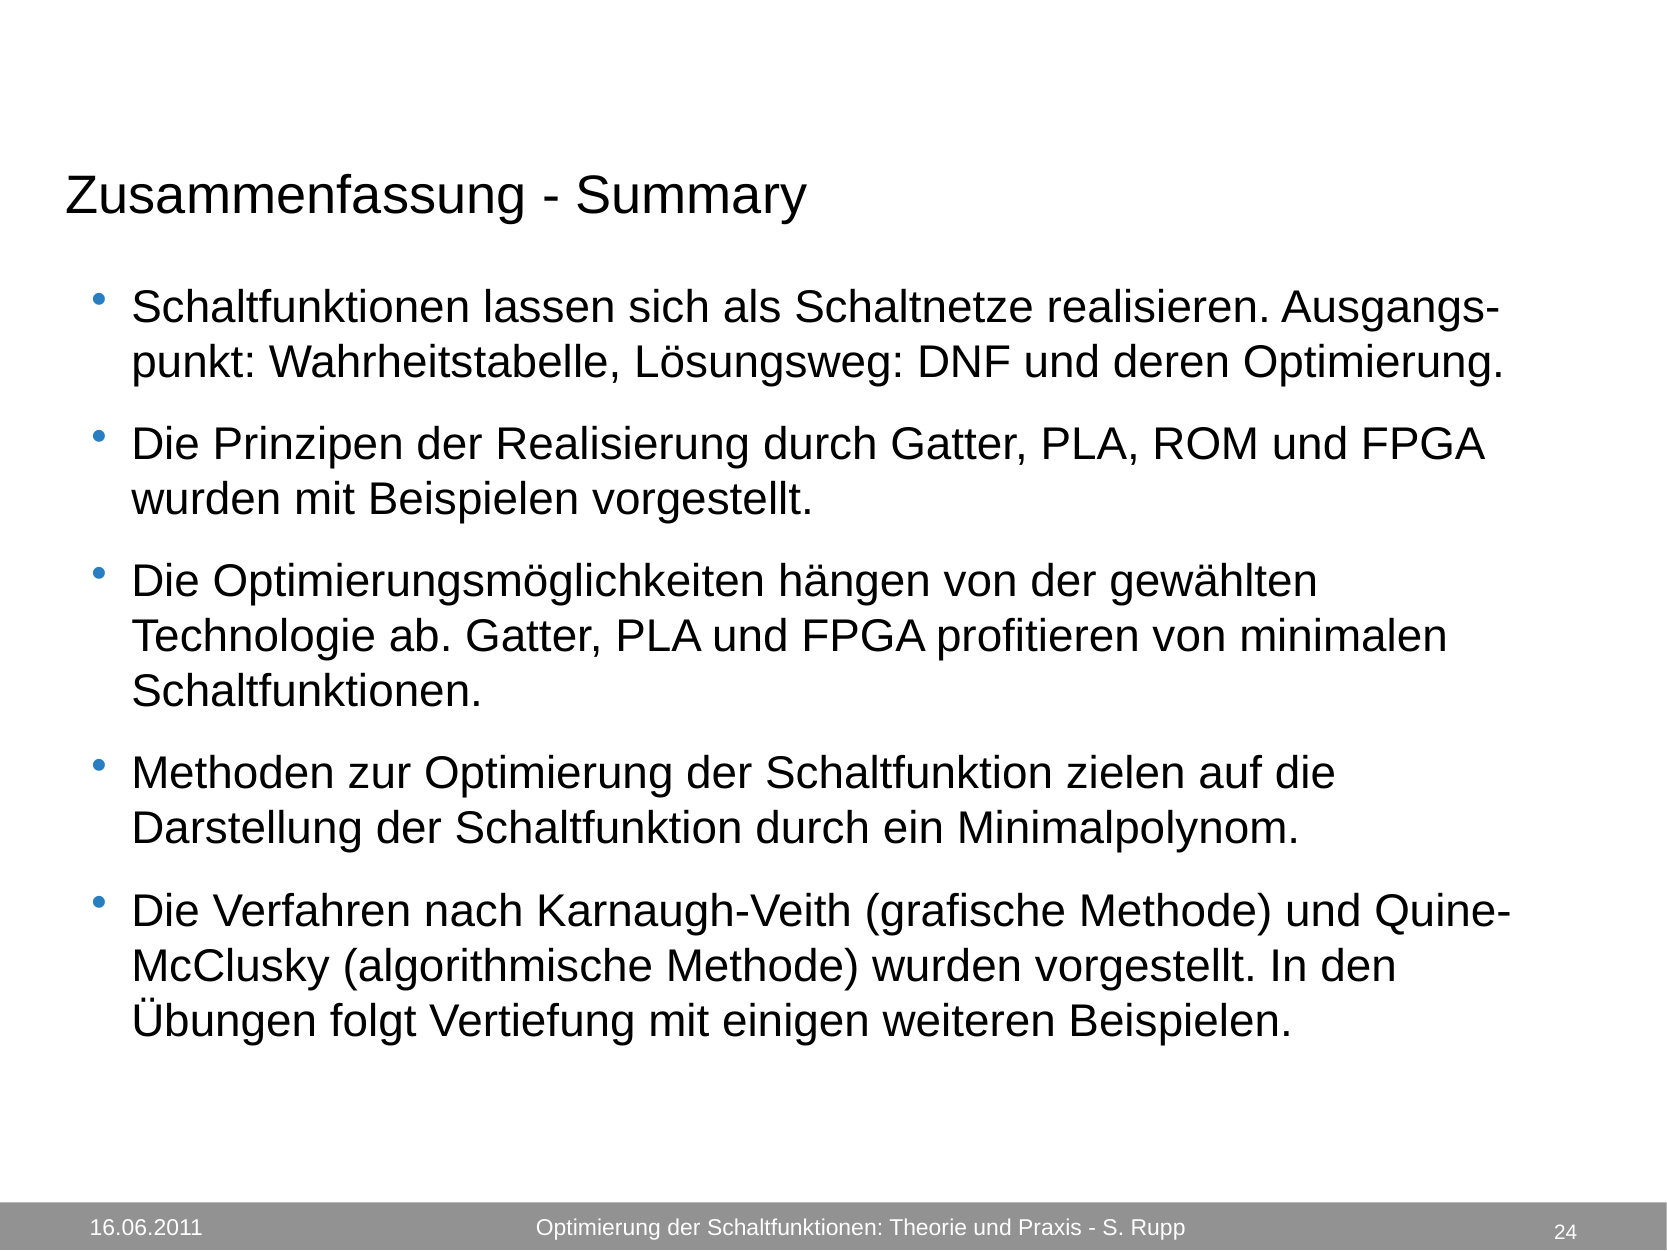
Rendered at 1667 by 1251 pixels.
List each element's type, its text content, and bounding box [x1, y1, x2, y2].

title Zusammenfassung - Summary [58, 138, 1450, 245]
slide_number 24 [1542, 1211, 1584, 1250]
list Schaltfunktionen lassen sich als Schaltnetze realisieren. Ausgangs-punkt: Wahrheitstabelle, Lösungsweg: DNF und deren Optimierung. Die Prinzipen der Realisierung durch Gatter, PLA, ROM und FPGA wurden mit Beispielen vorgestellt. Die Optimierungsmöglichkeiten hängen von der gewählten Technologie ab. Gatter, PLA und FPGA profitieren von minimalen Schaltfunktionen. Methoden zur Optimierung der Schaltfunktion zielen auf die Darstellung der Schaltfunktion durch ein Minimalpolynom. Die Verfahren nach Karnaugh-Veith (grafische Methode) und Quine-McClusky (algorithmische Methode) wurden vorgestellt. In den Übungen folgt Vertiefung mit einigen weiteren Beispielen. [84, 270, 1582, 1151]
